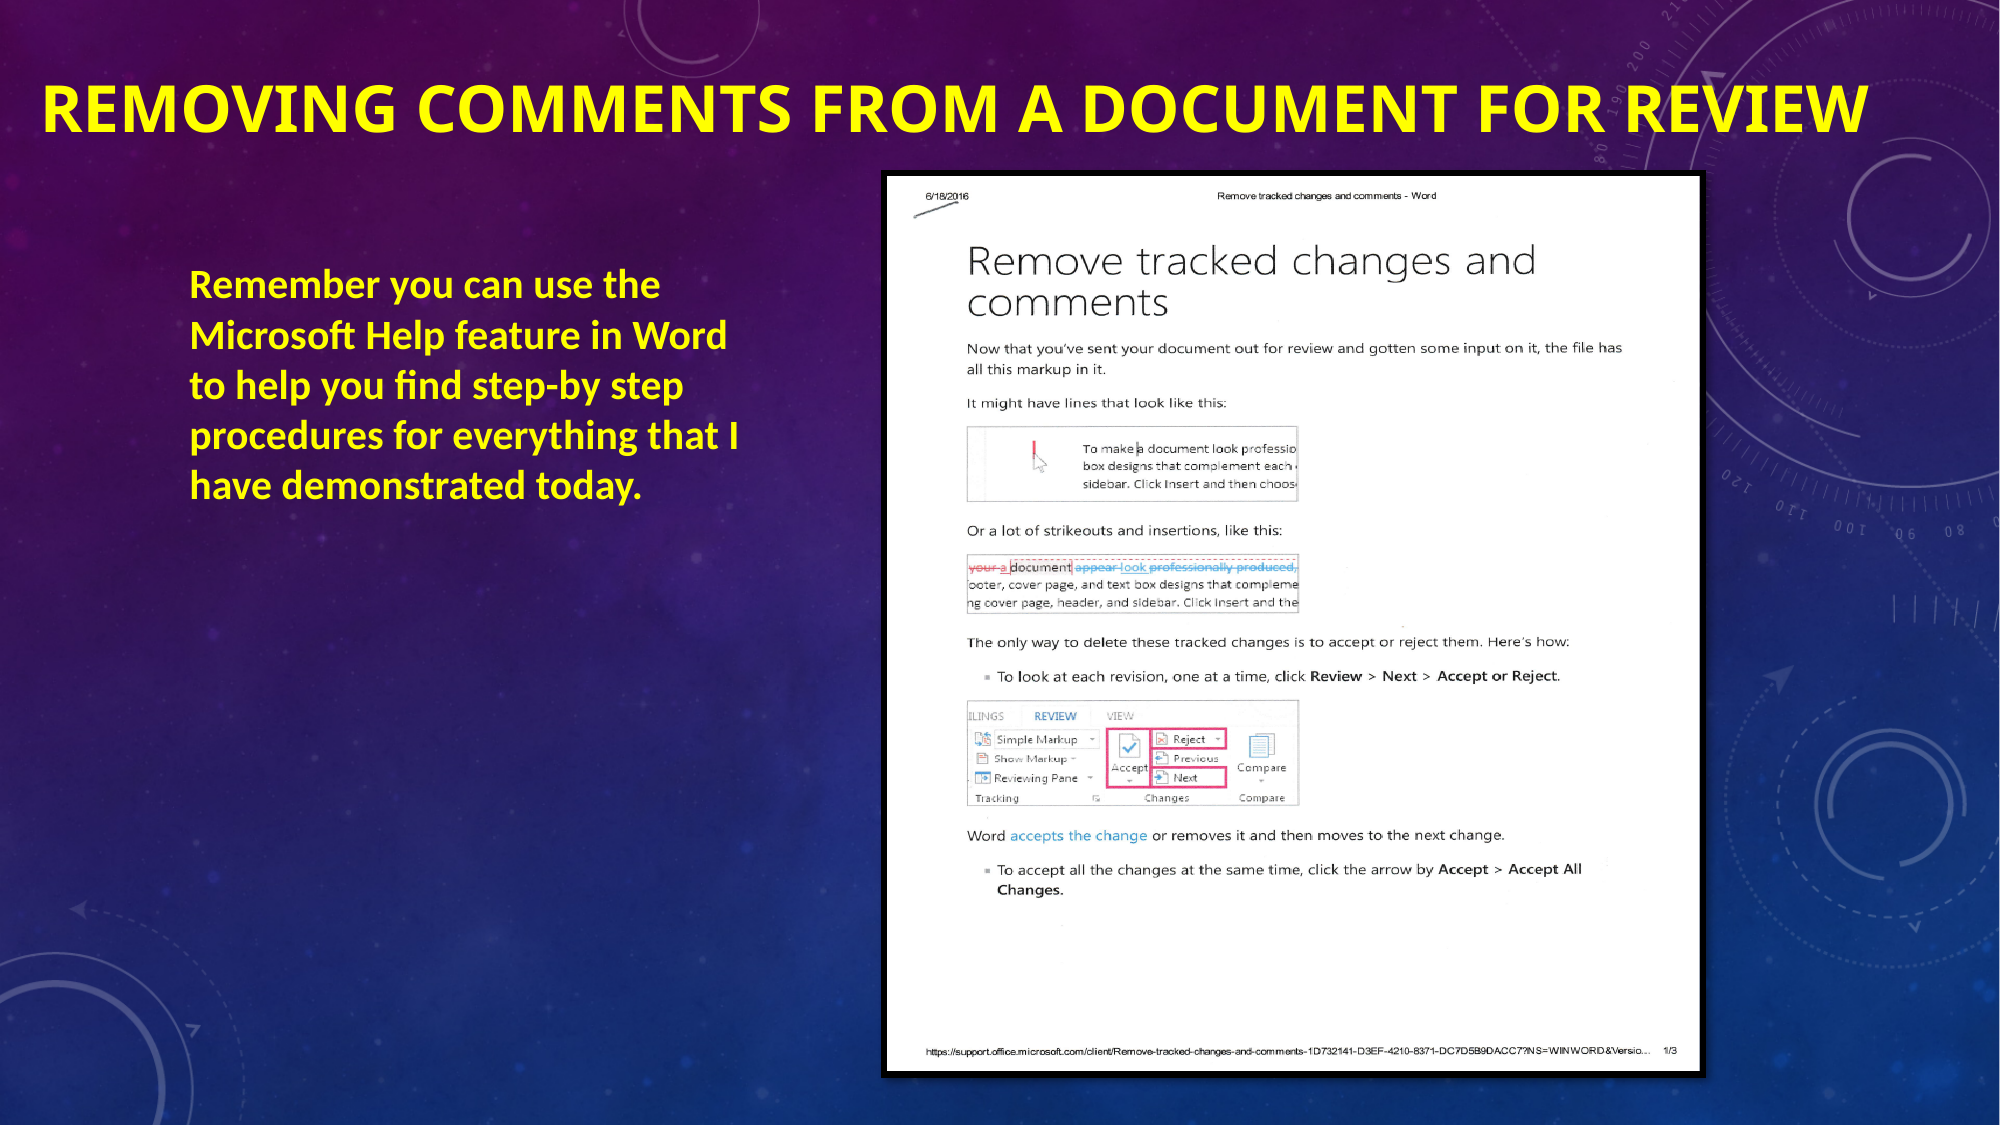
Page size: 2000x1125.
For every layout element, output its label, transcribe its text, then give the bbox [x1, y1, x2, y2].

picture [0, 0, 2000, 1125]
title Removing comments from a document for review [24, 37, 1988, 177]
text_box Remember you can use the Microsoft Help feature in Word to help you find step-by step procedures for everything that I have demonstrated today. [174, 249, 763, 515]
